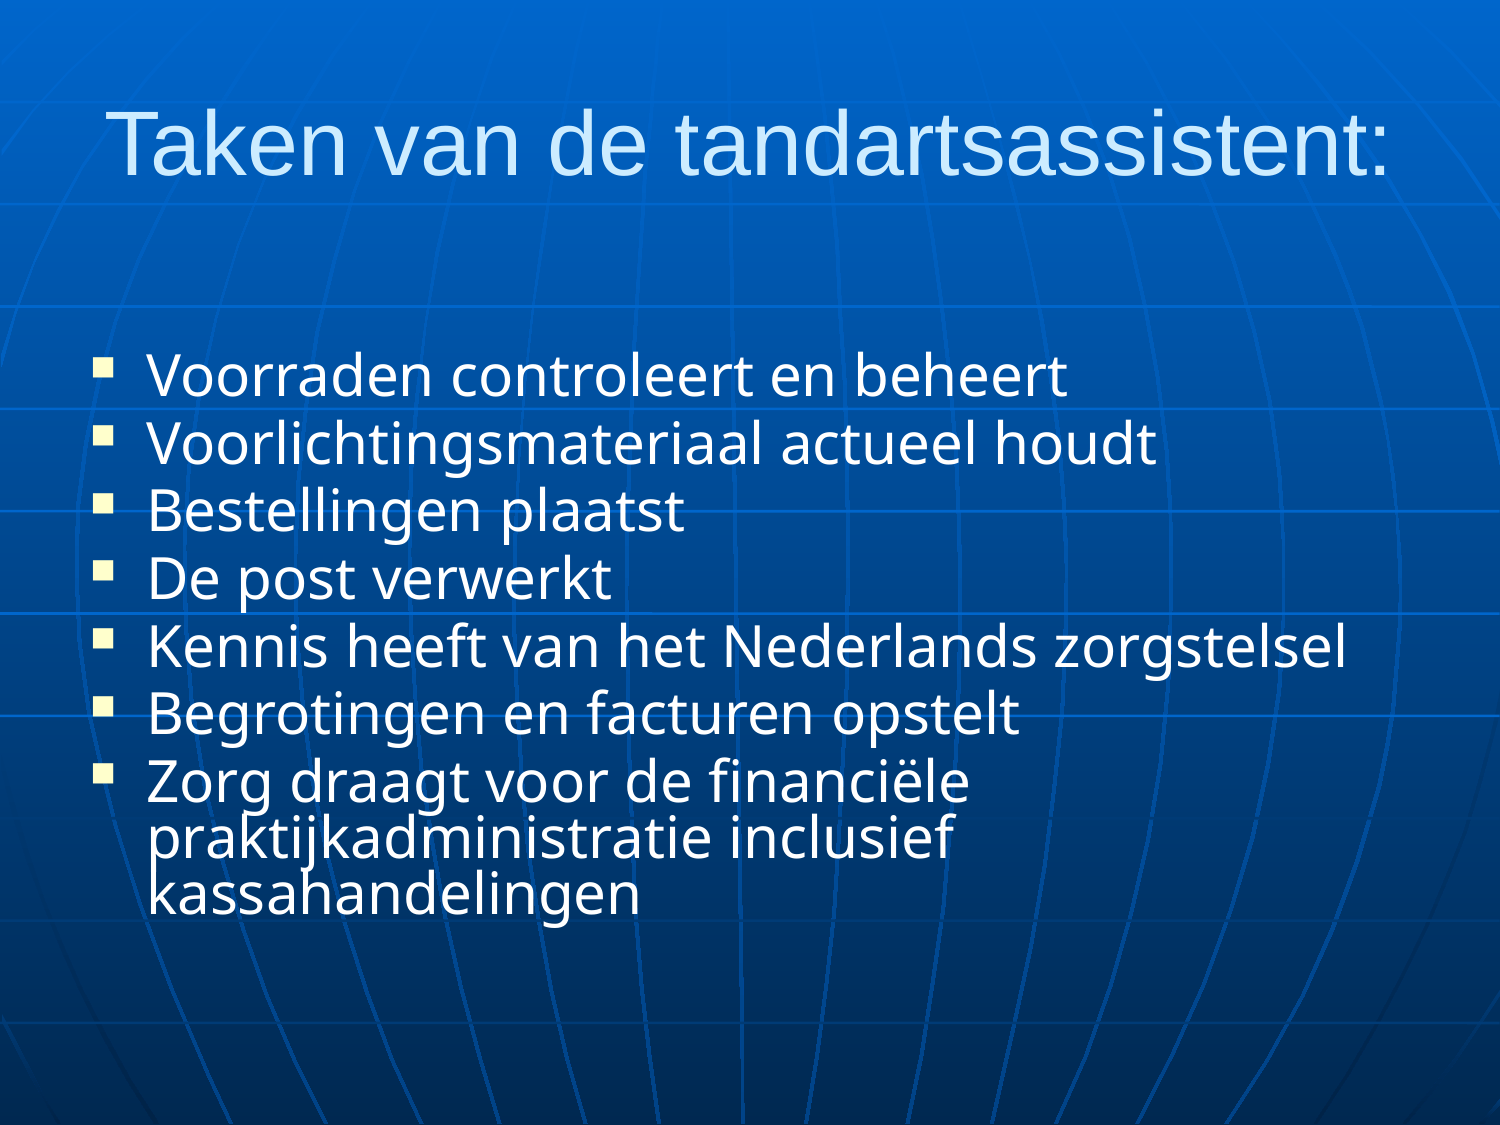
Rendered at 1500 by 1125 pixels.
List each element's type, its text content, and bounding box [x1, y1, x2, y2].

list Voorraden controleert en beheert Voorlichtingsmateriaal actueel houdt Bestellingen plaatst De post verwerkt Kennis heeft van het Nederlands zorgstelsel Begrotingen en facturen opstelt Zorg draagt voor de financiële praktijkadministratie inclusief kassahandelingen [75, 262, 1425, 1006]
title Taken van de tandartsassistent: [75, 45, 1425, 233]
